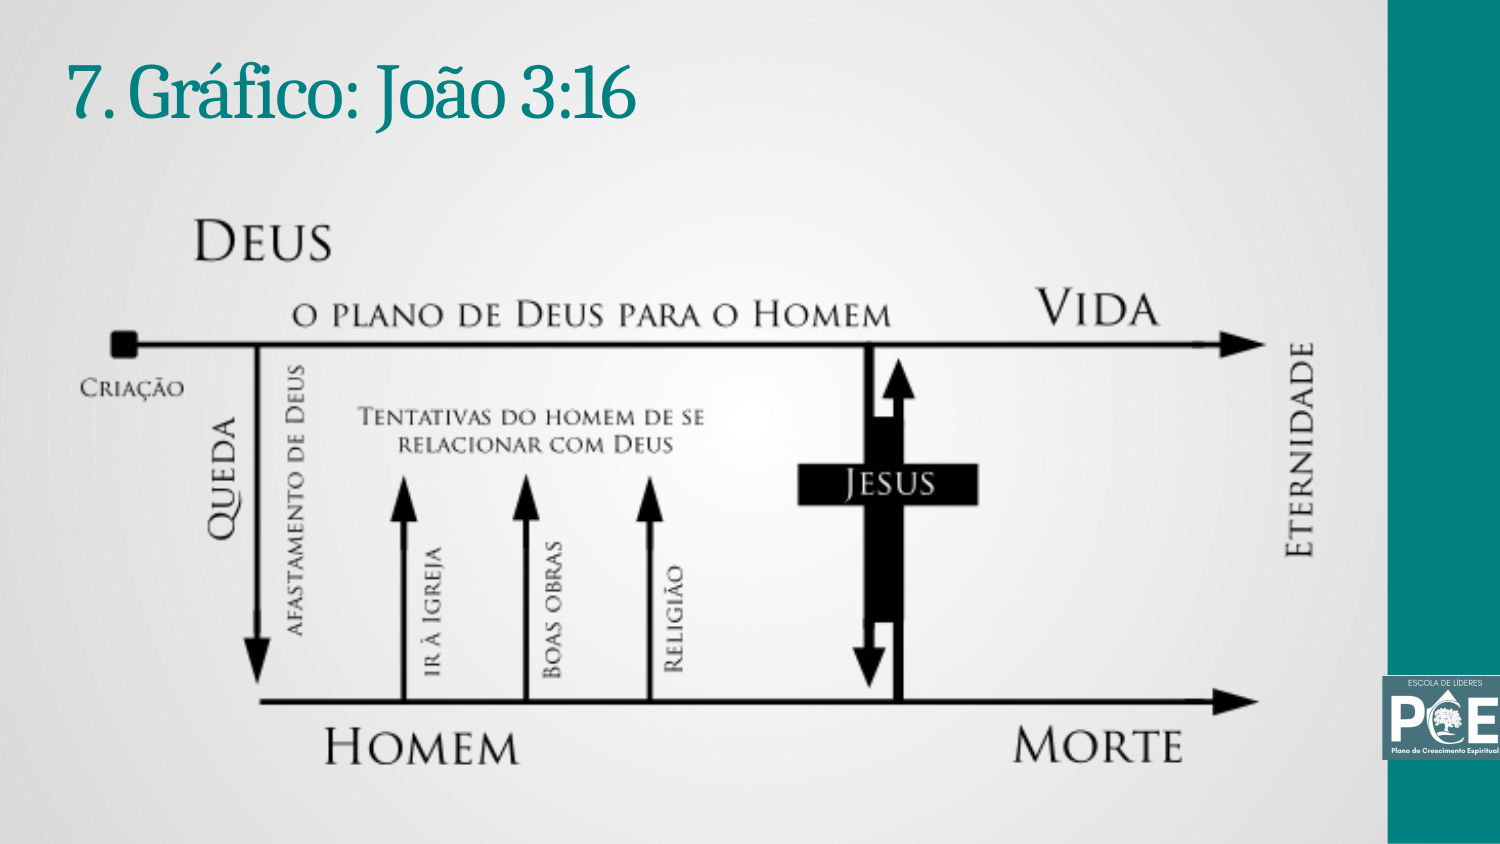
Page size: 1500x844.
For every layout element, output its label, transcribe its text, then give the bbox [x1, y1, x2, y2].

title 7. Gráfico: João 3:16 [58, 25, 1459, 149]
picture [59, 199, 1343, 802]
picture [1382, 675, 1500, 760]
